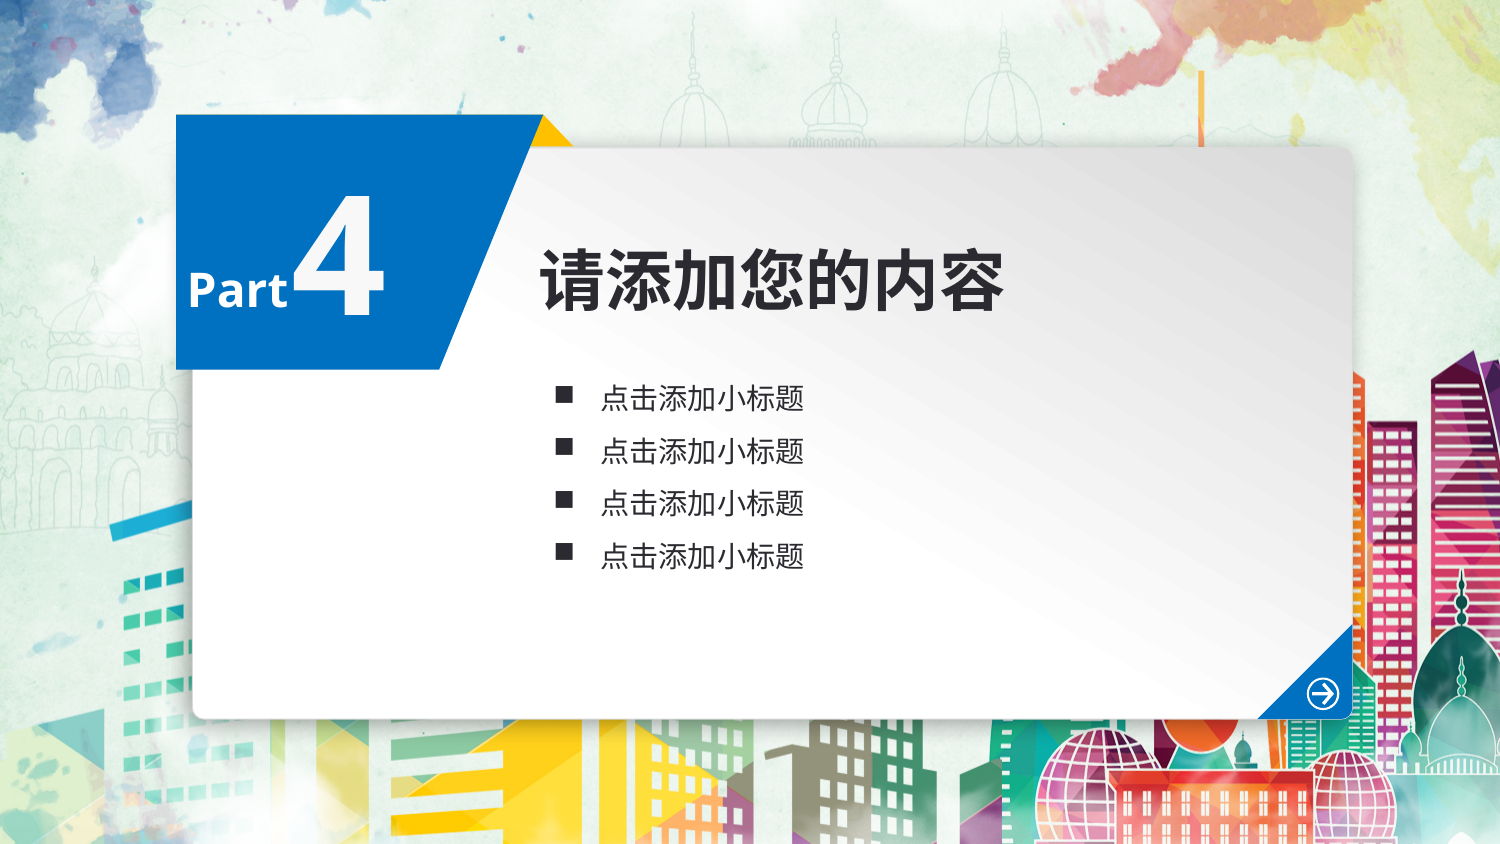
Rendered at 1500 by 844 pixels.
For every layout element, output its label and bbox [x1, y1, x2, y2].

text_box [192, 147, 1353, 720]
picture [0, 0, 1500, 844]
